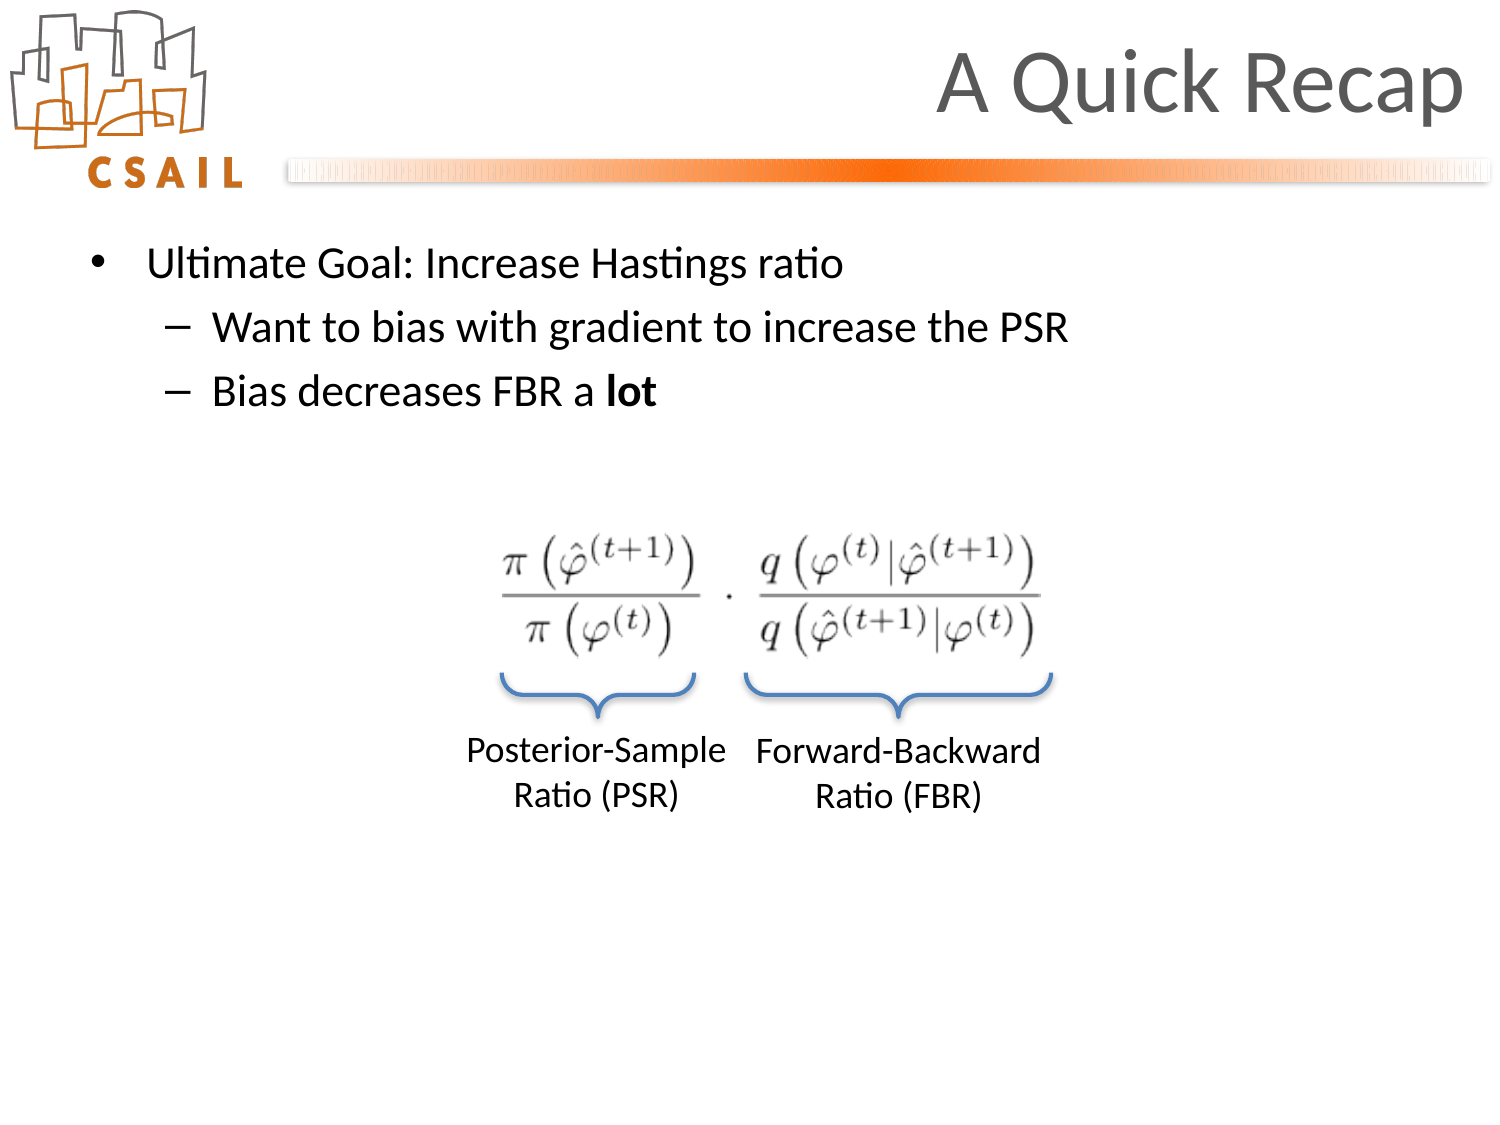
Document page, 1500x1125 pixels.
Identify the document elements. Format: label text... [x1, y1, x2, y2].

text_box Forward-Backward Ratio (FBR) [741, 718, 1057, 824]
text_box Posterior-Sample Ratio (PSR) [451, 717, 742, 822]
picture [10, 10, 242, 188]
picture [502, 531, 1041, 659]
text_box [743, 672, 1054, 718]
title A Quick Recap [208, 4, 1483, 147]
list Ultimate Goal: Increase Hastings ratio Want to bias with gradient to increase the PSR Bias decreases FBR a lot [75, 225, 1425, 1005]
text_box [499, 672, 697, 717]
